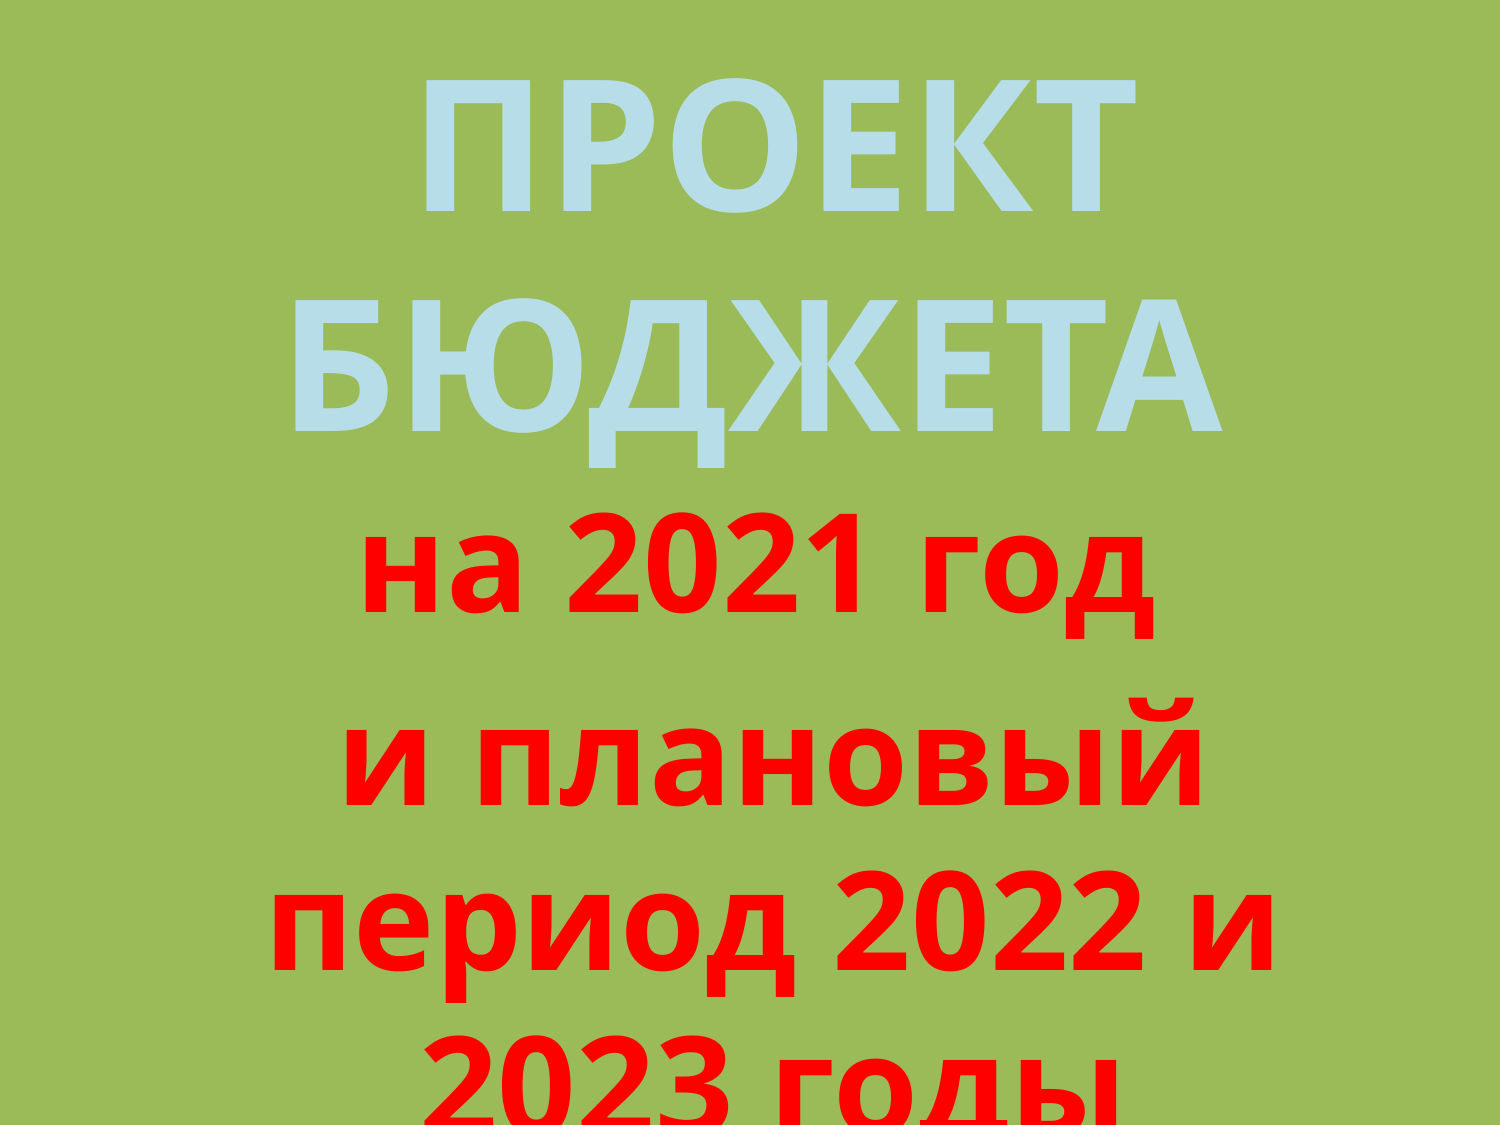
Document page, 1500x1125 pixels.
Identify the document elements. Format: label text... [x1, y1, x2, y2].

subtitle на 2021 год и плановый период 2022 и 2023 годы [112, 468, 1436, 1024]
title ПРОЕКТ БЮДЖЕТА [100, 90, 1451, 468]
